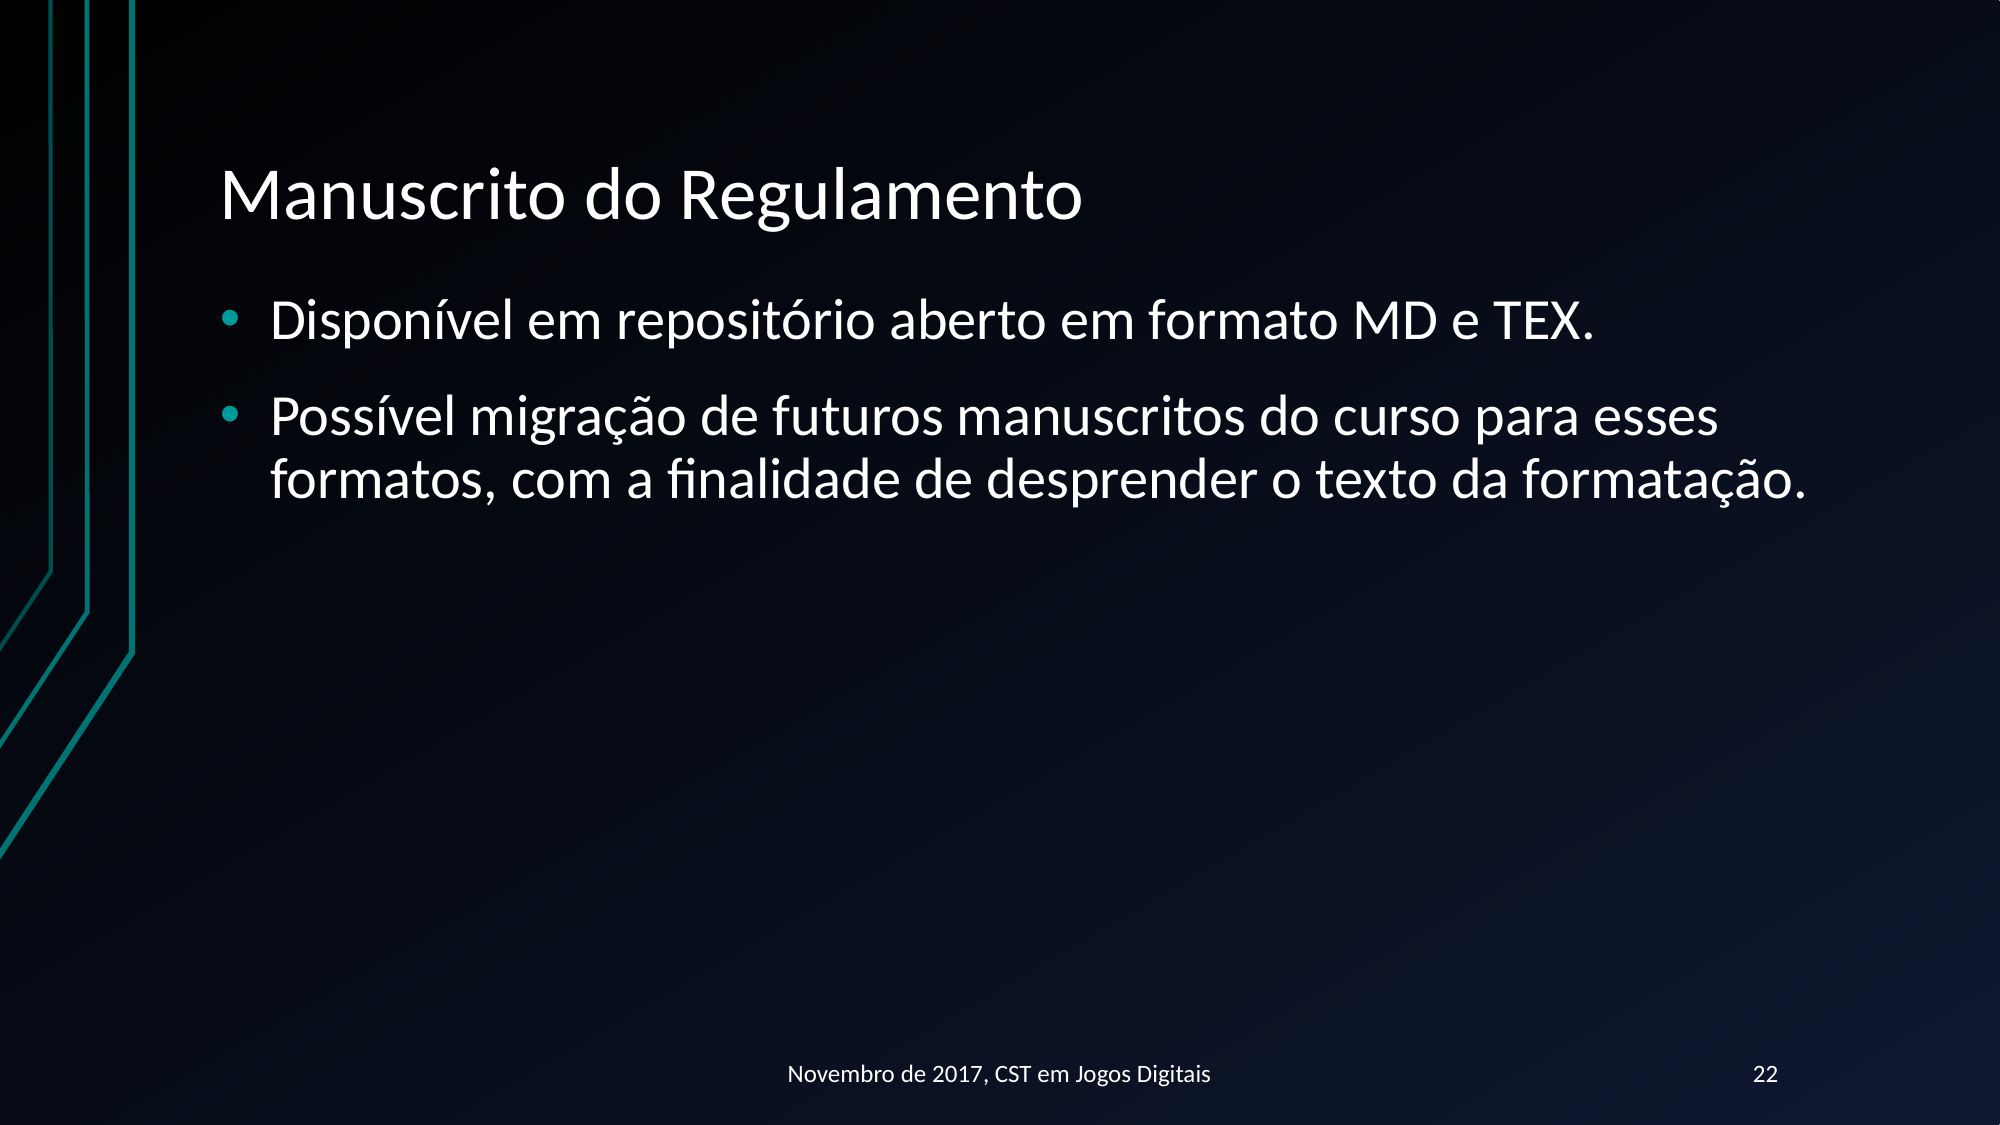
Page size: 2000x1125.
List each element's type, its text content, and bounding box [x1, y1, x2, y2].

slide_number 22 [1732, 1042, 1900, 1103]
footer Novembro de 2017, CST em Jogos Digitais [566, 1042, 1433, 1103]
list Disponível em repositório aberto em formato MD e TEX. Possível migração de futuros manuscritos do curso para esses formatos, com a finalidade de desprender o texto da formatação. [199, 279, 1900, 1012]
title Manuscrito do Regulamento [199, 45, 1900, 246]
